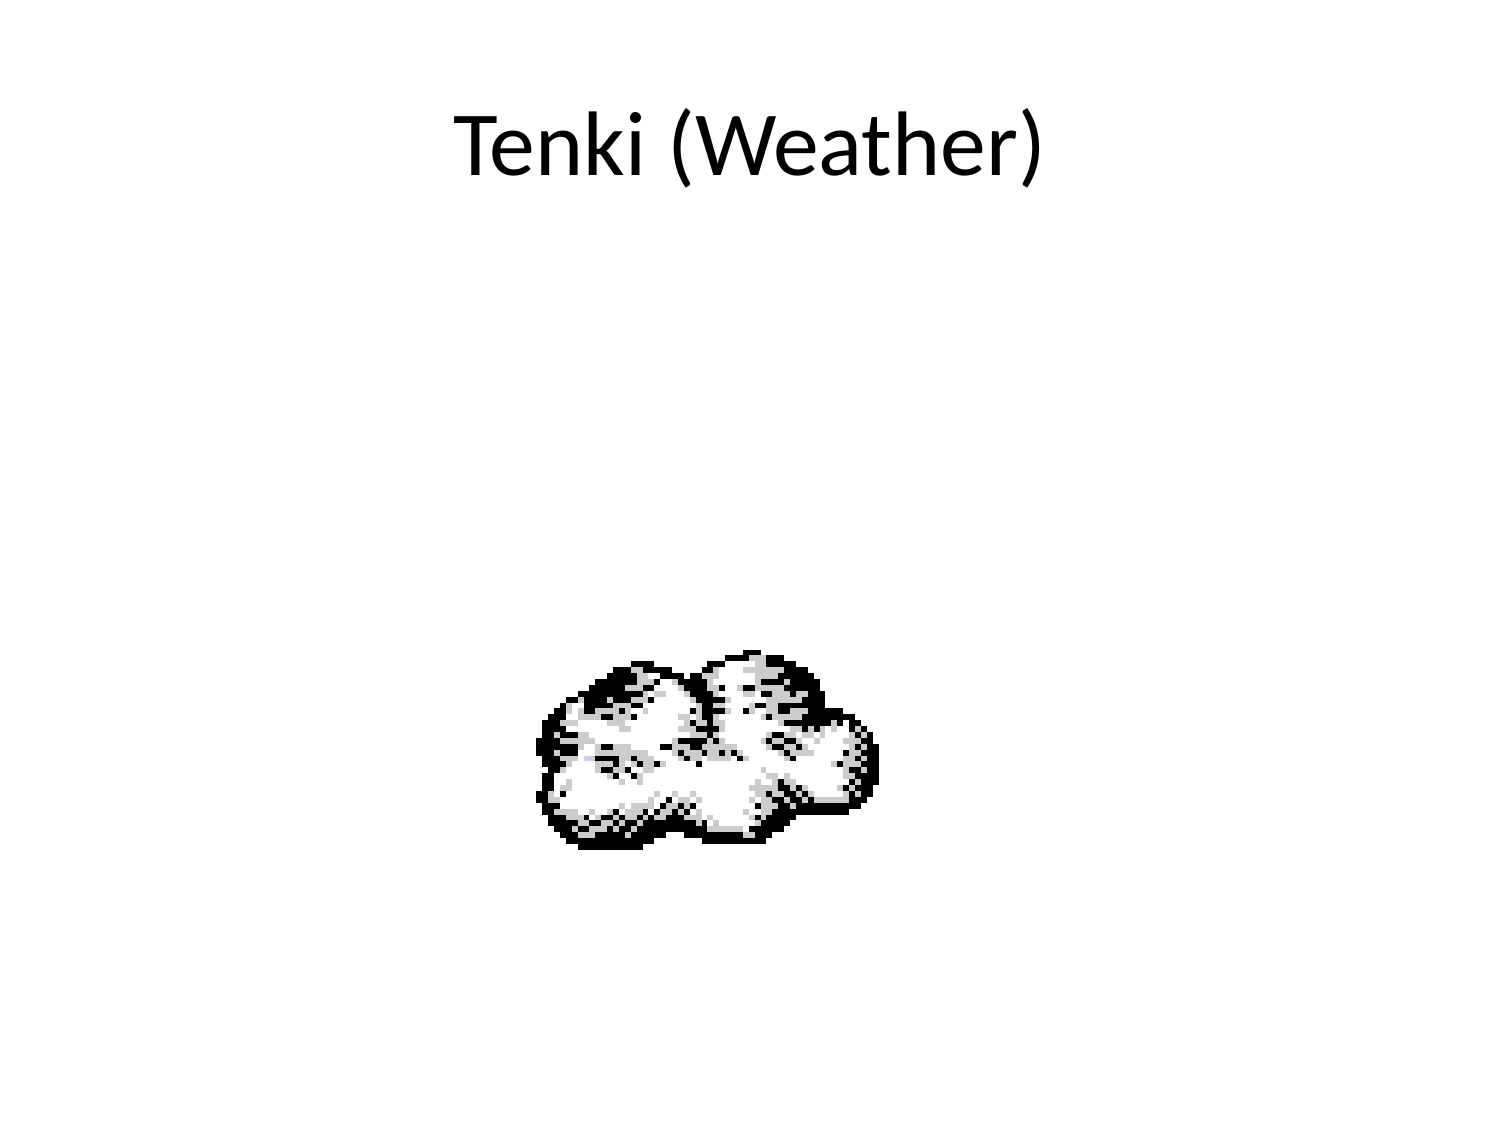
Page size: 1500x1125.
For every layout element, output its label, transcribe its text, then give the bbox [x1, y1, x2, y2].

picture [525, 325, 1003, 1033]
title Tenki (Weather) [75, 45, 1425, 233]
